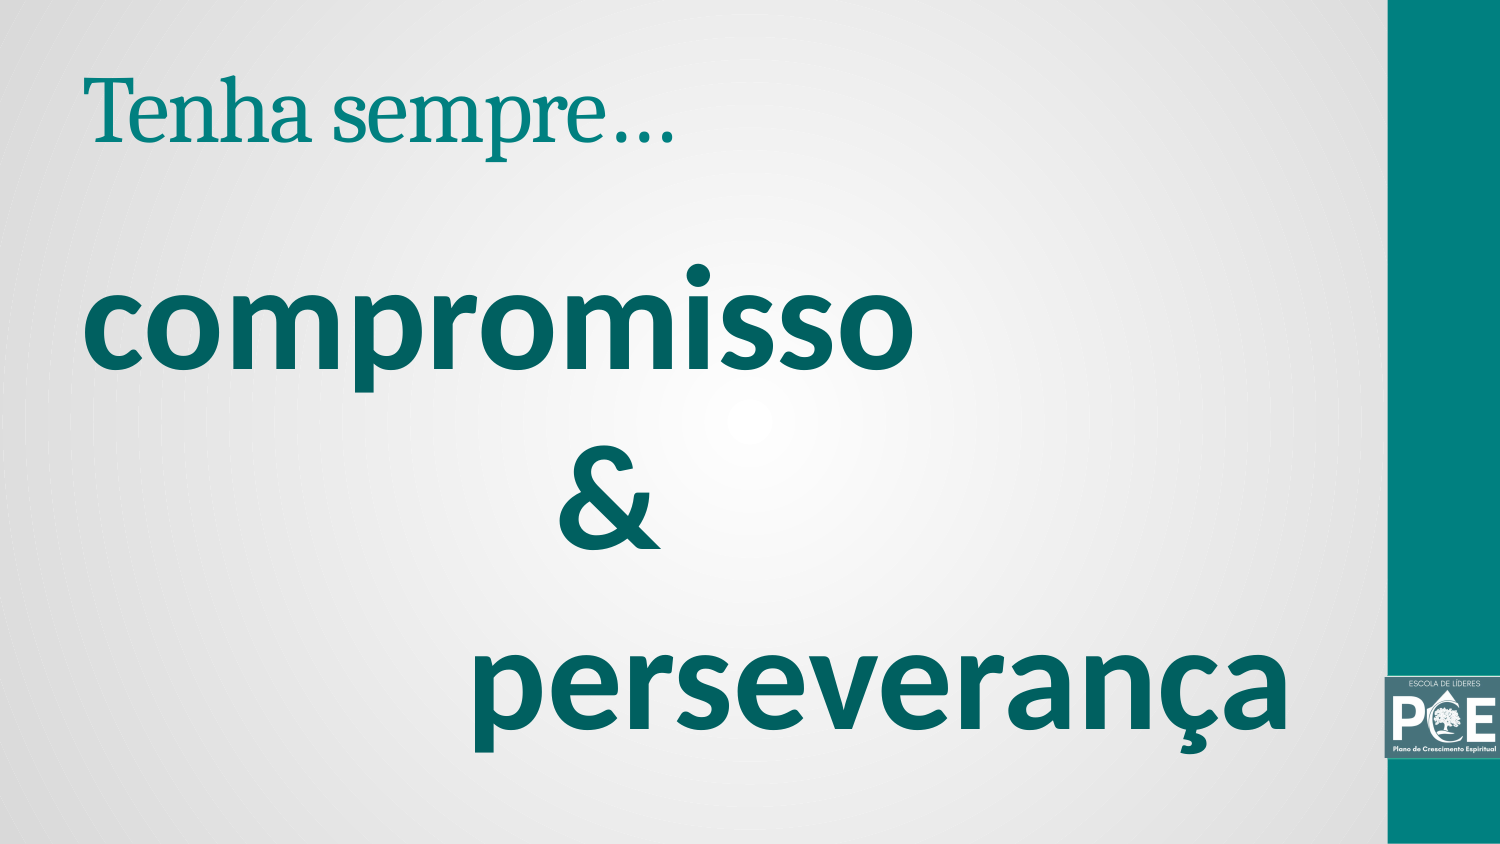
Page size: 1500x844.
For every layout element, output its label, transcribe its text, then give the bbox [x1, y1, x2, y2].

title Tenha sempre… [74, 33, 1326, 175]
picture [1384, 676, 1500, 758]
text_box & [547, 392, 669, 587]
text_box perseverança [459, 572, 1302, 767]
text_box compromisso [74, 211, 926, 407]
